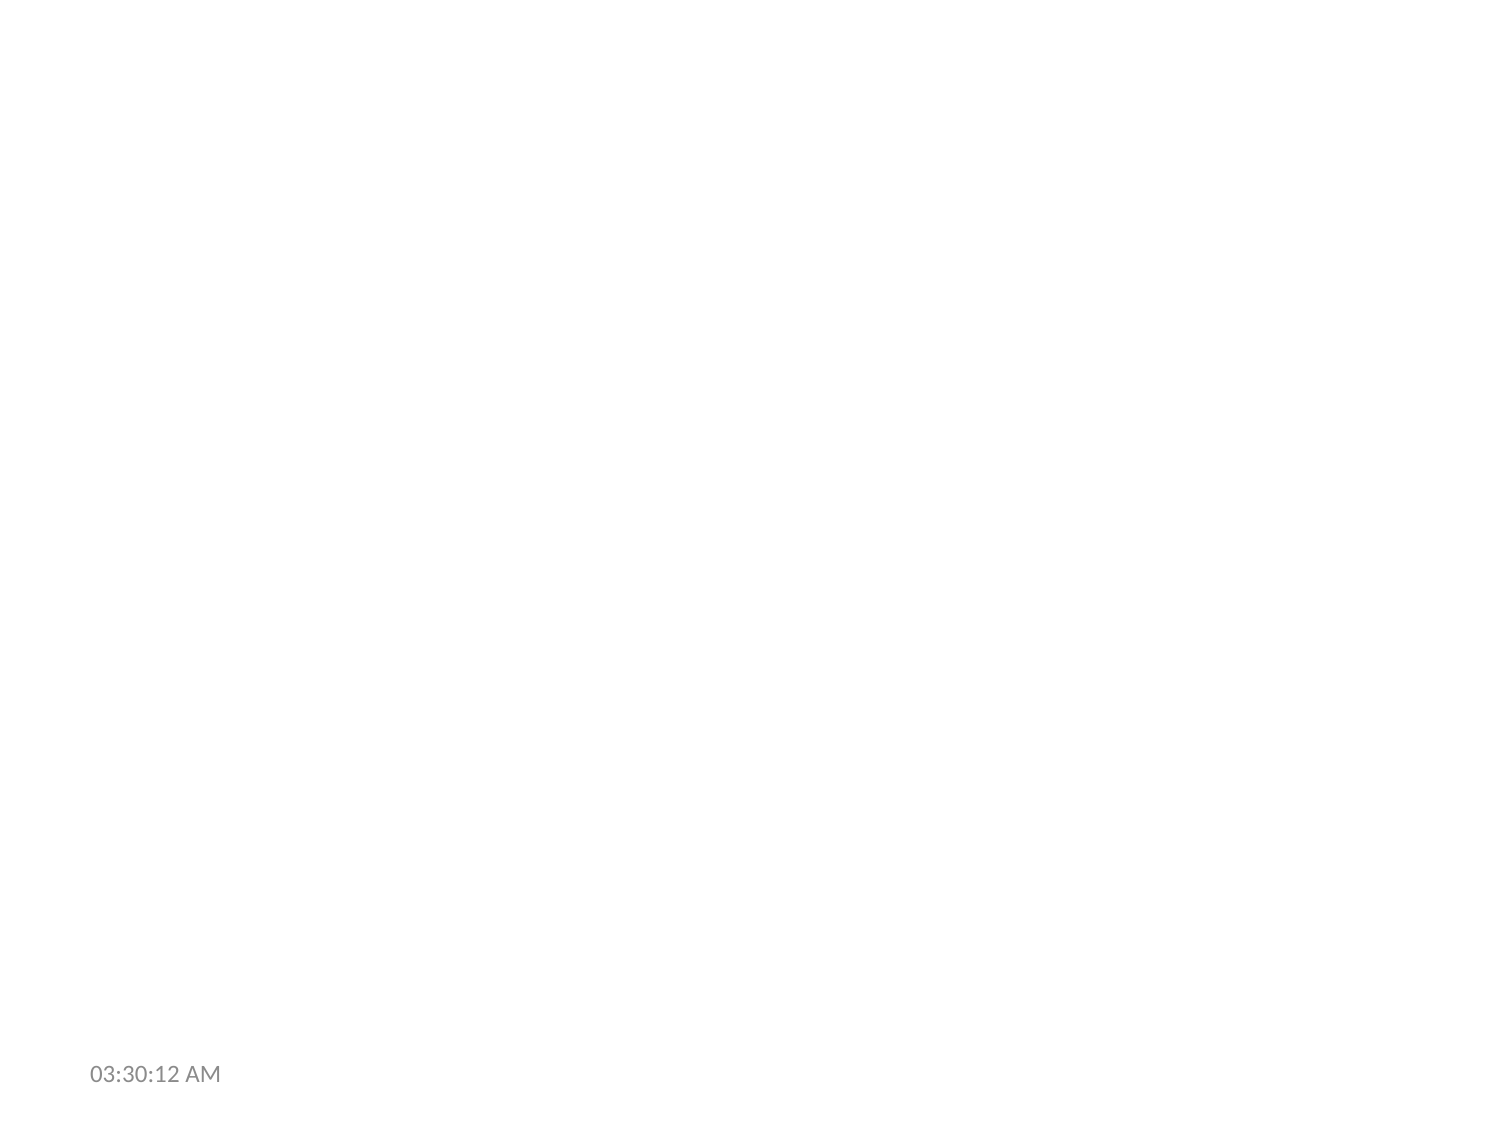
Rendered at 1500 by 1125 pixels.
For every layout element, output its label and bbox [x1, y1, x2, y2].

slide_number [75, 1042, 425, 1103]
